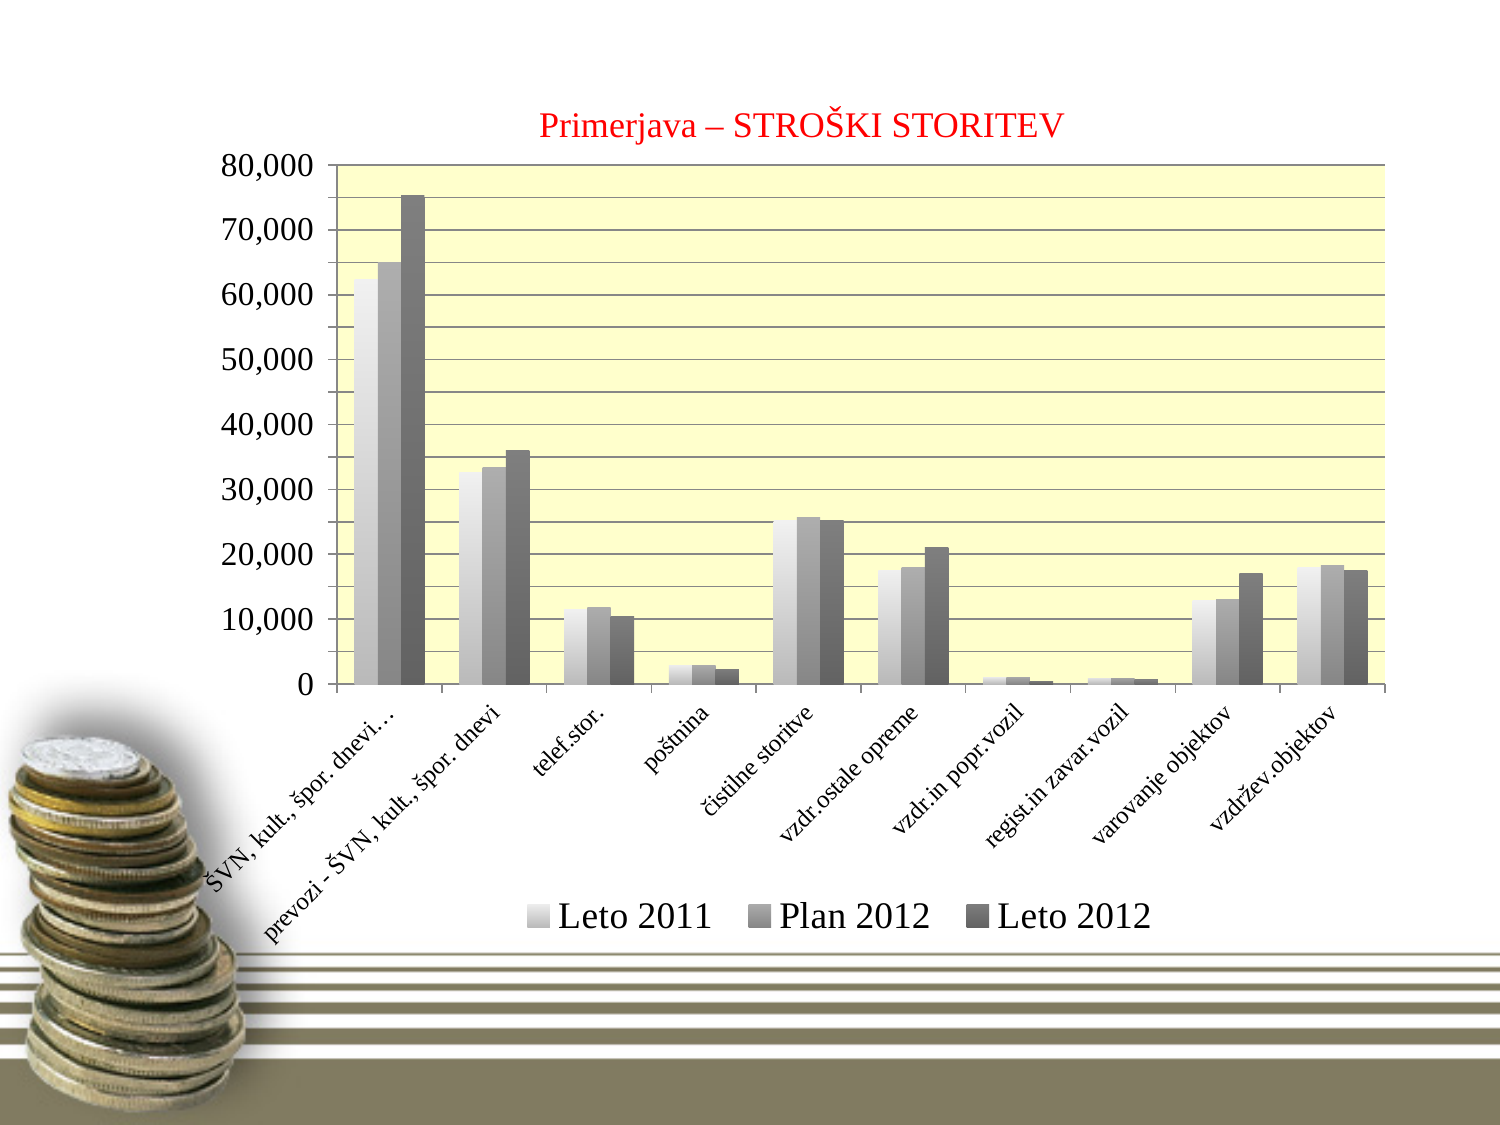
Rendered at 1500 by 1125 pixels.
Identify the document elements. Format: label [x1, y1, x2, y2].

picture [0, 0, 1500, 1125]
chart [128, 81, 1466, 997]
